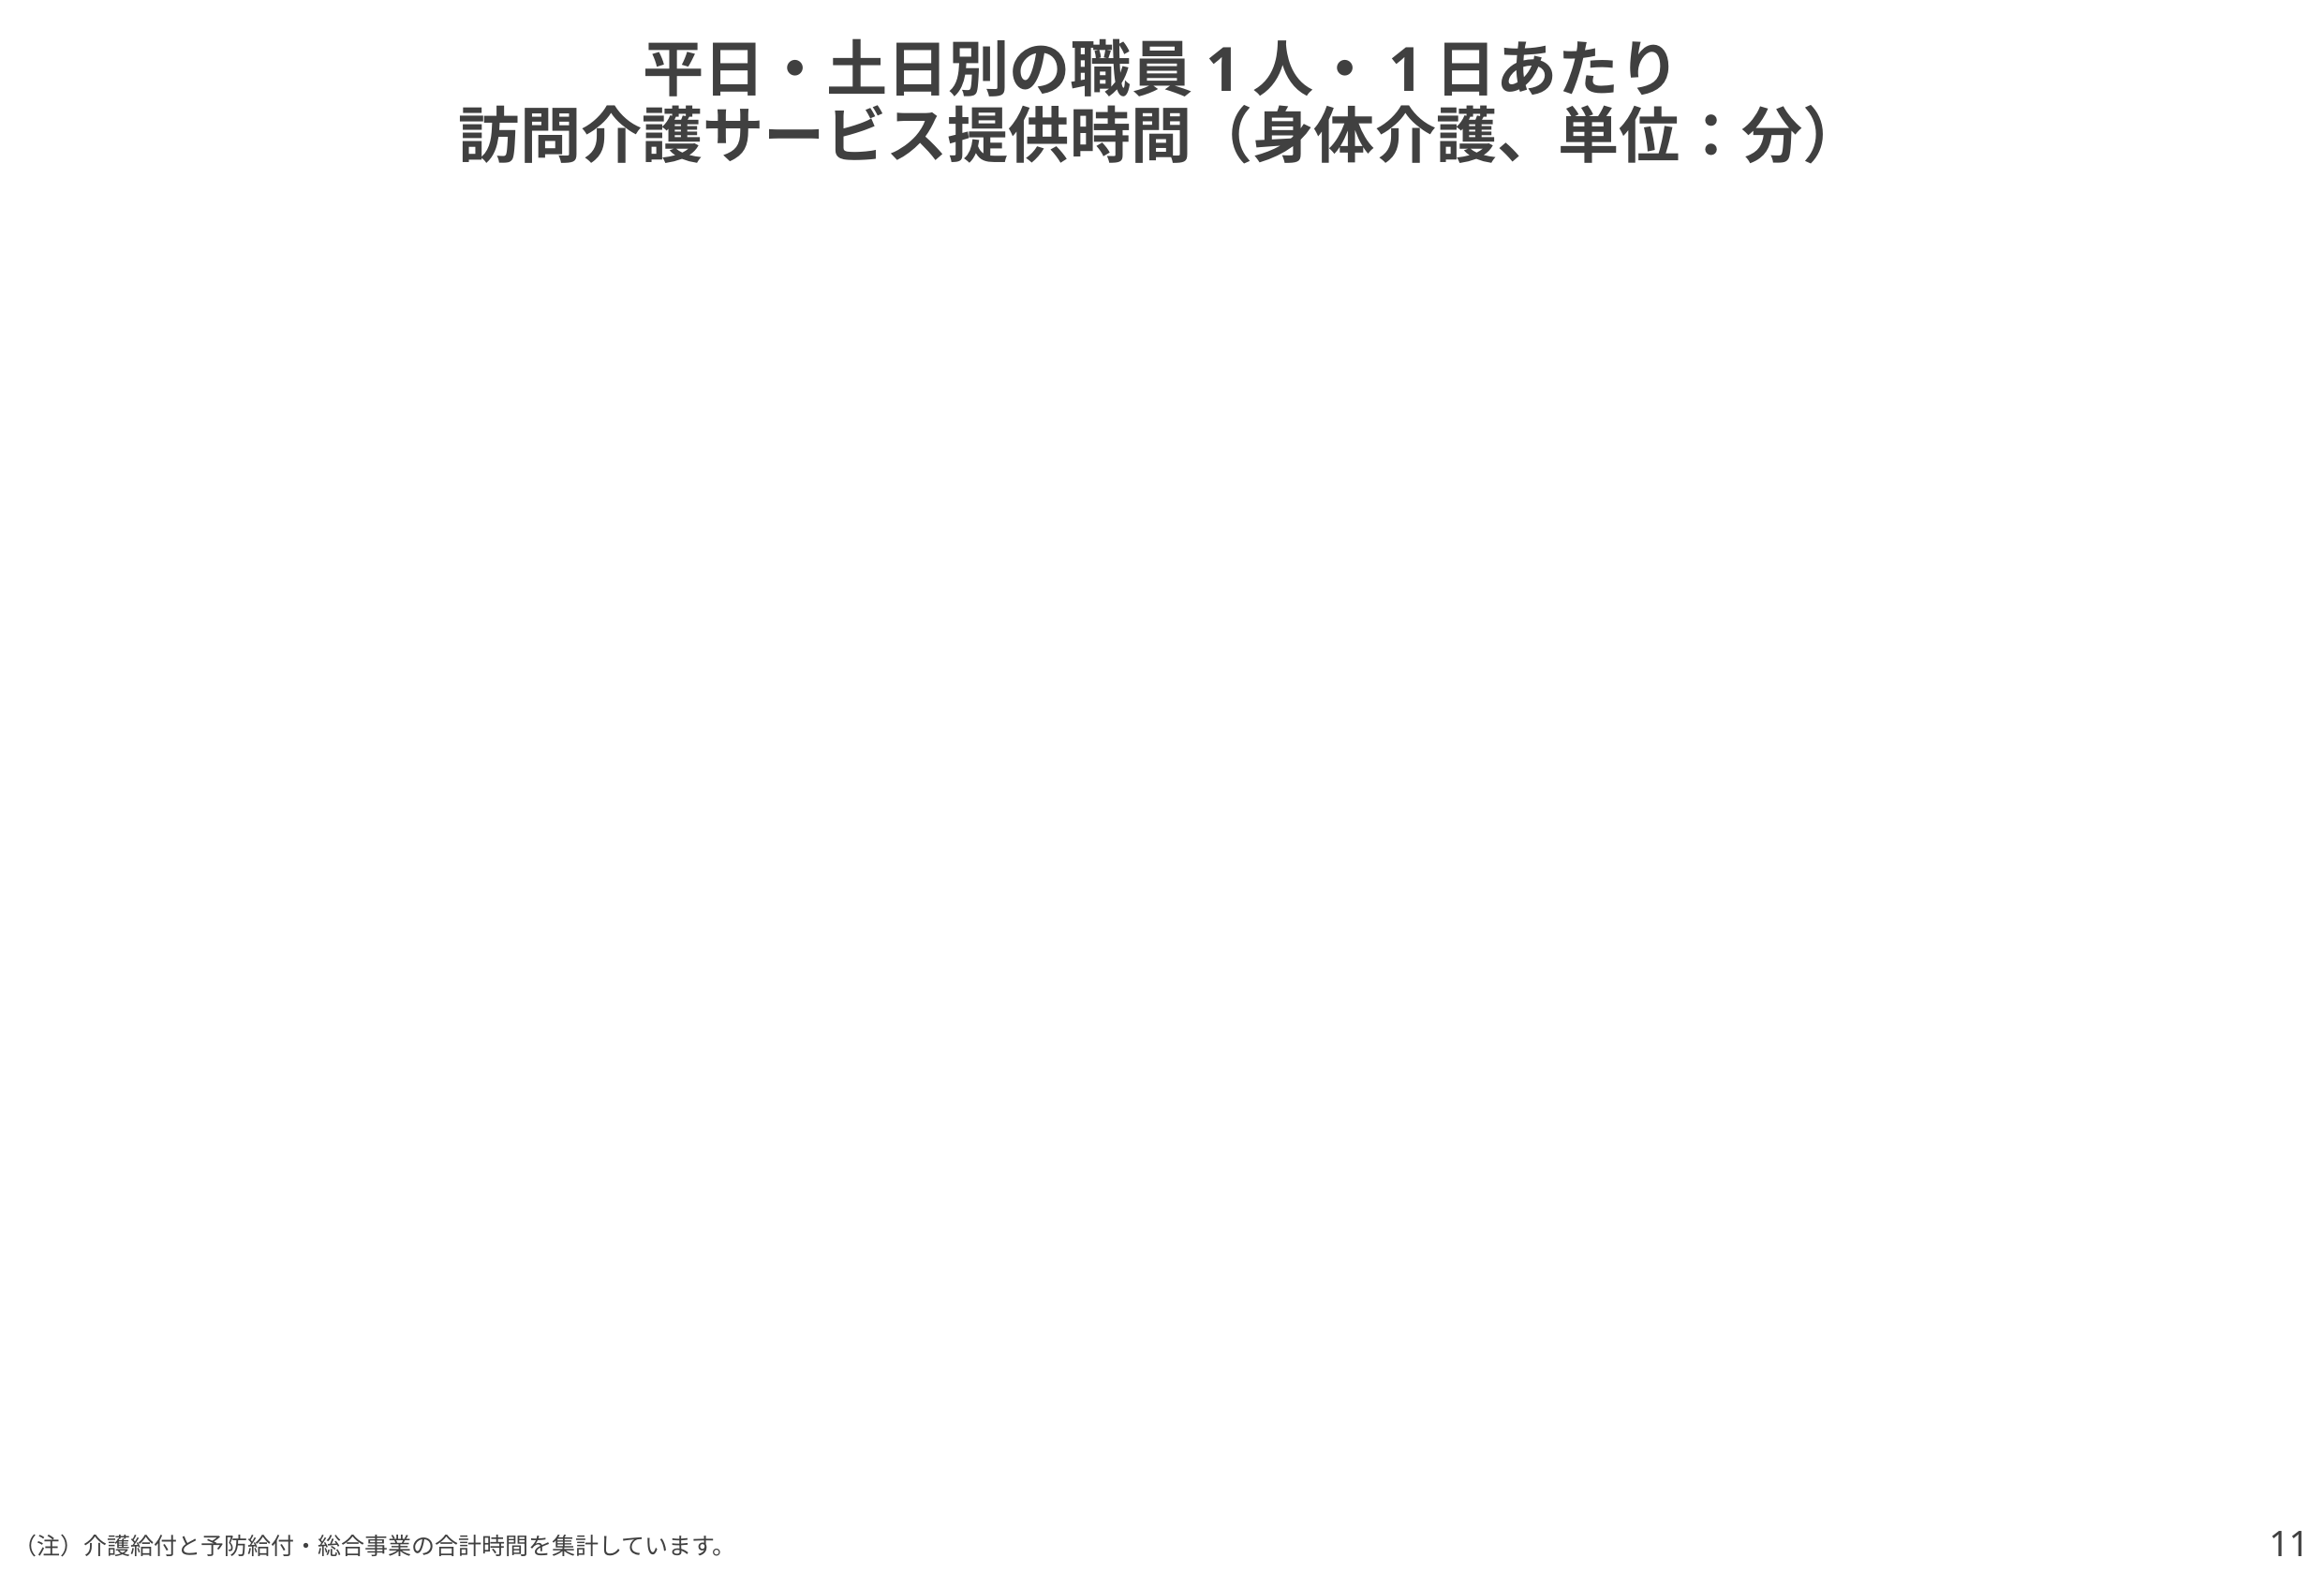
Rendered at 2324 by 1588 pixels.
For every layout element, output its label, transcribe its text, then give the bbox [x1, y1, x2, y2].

text_box （注）介護給付と予防給付・総合事業の合計時間を集計しています。 [0, 1523, 2154, 1566]
slide_number 11 [1800, 1503, 2324, 1588]
title 平日・土日別の職員1人・1日あたり 訪問介護サービス提供時間（身体介護、単位：分） [100, 31, 2224, 179]
